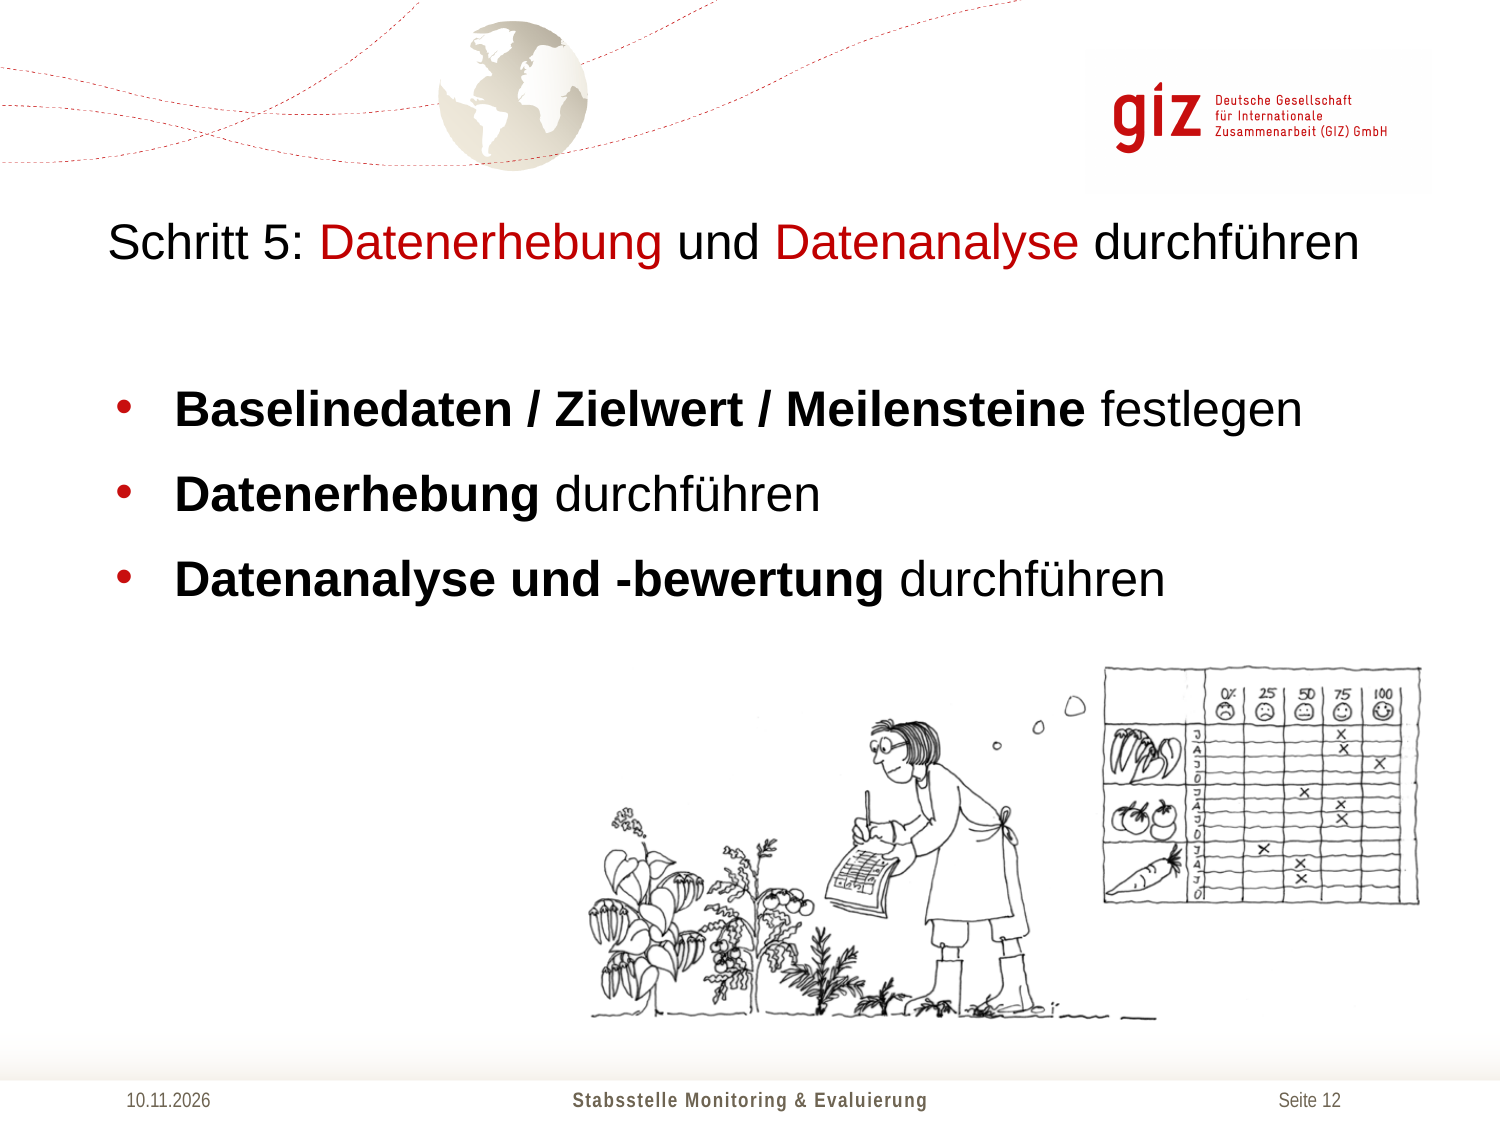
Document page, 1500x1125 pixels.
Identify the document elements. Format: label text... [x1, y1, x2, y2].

title Schritt 5: Datenerhebung und Datenanalyse durchführen [92, 171, 1386, 274]
footer Stabsstelle Monitoring & Evaluierung [469, 1079, 1031, 1121]
picture [0, 657, 1500, 1081]
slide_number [111, 1079, 325, 1121]
list Baselinedaten / Zielwert / Meilensteine festlegen Datenerhebung durchführen Datenanalyse und -bewertung durchführen [100, 368, 1377, 1021]
picture [0, 0, 1500, 194]
